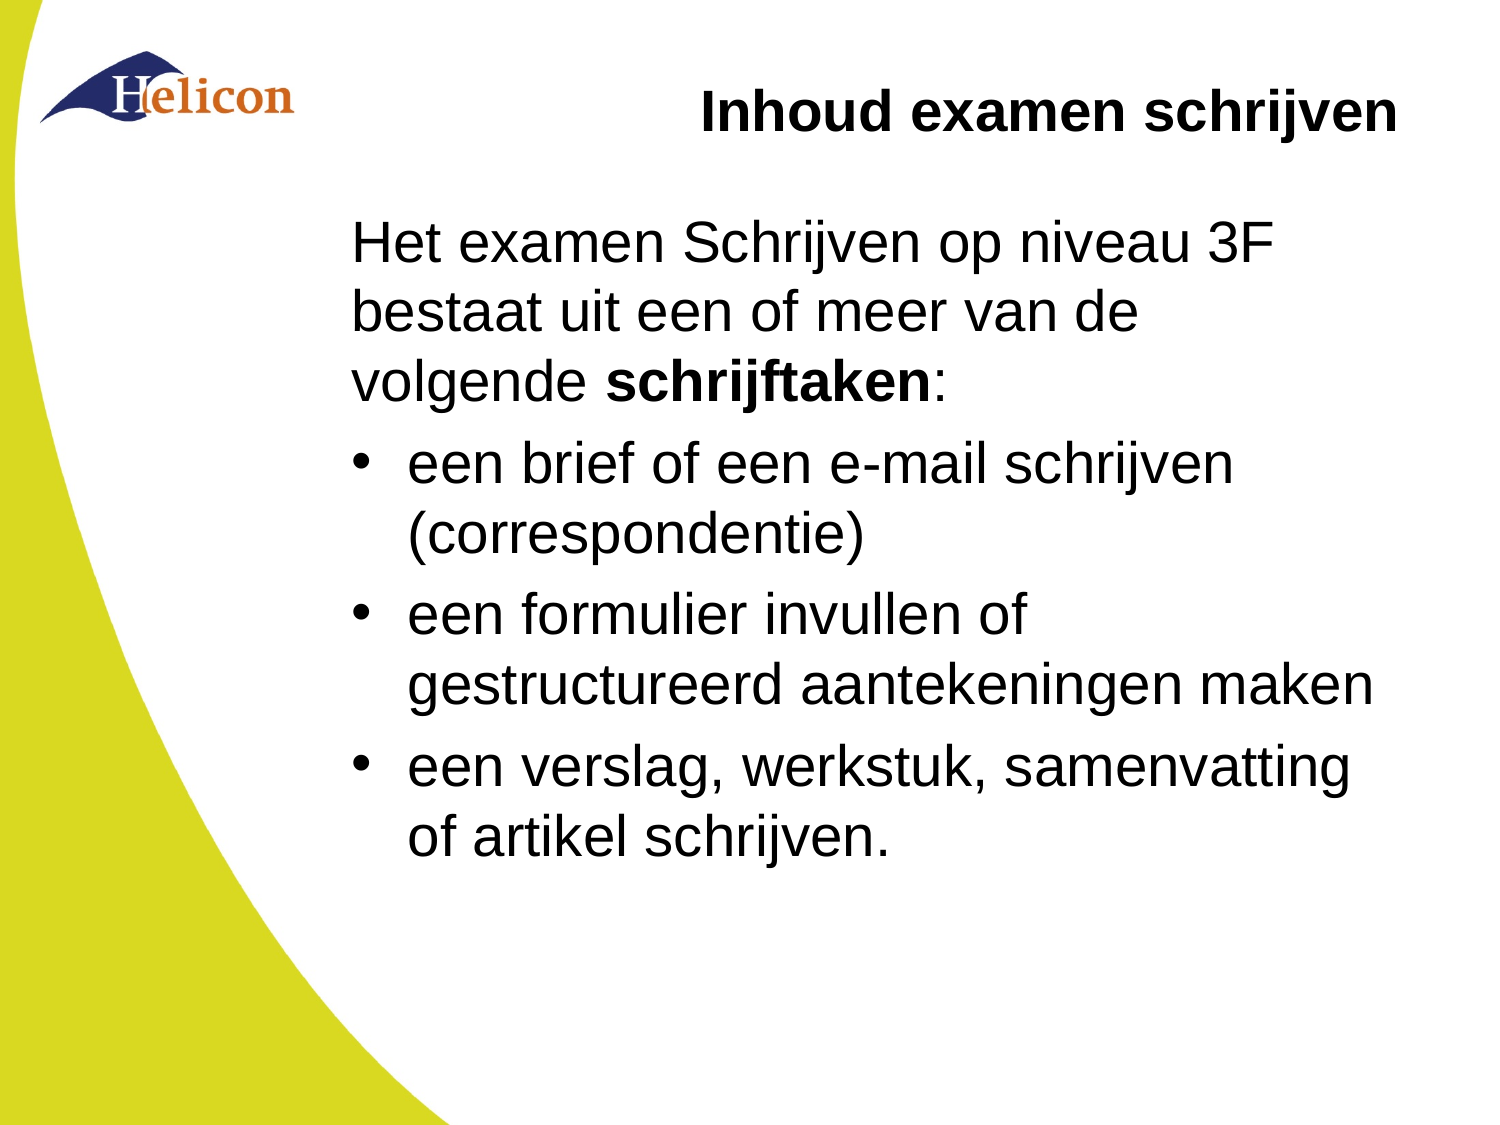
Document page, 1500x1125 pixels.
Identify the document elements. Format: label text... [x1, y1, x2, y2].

picture [0, 0, 1500, 1125]
title Inhoud examen schrijven [324, 54, 1415, 161]
list Het examen Schrijven op niveau 3F bestaat uit een of meer van de volgende schrijftaken: een brief of een e-mail schrijven (correspondentie) een formulier invullen of gestructureerd aantekeningen maken een verslag, werkstuk, samenvatting of artikel schrijven. [336, 196, 1425, 1005]
